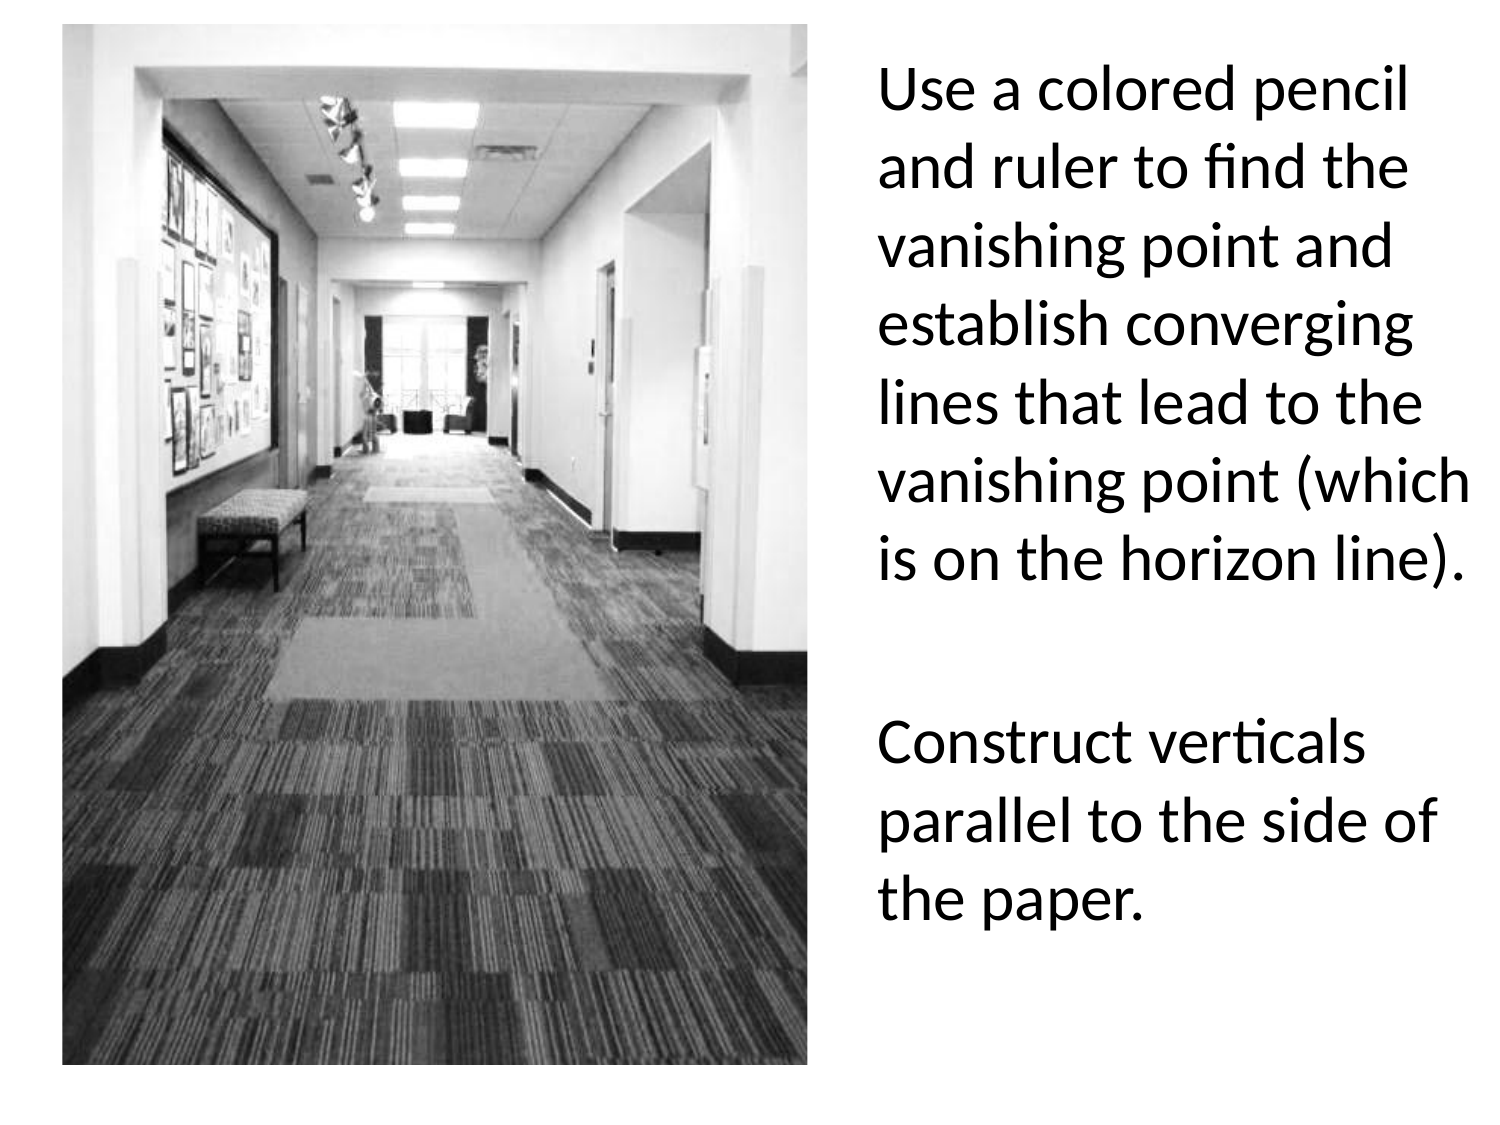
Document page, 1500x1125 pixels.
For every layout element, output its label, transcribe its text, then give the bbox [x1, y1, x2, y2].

list Use a colored pencil and ruler to find the vanishing point and establish converging lines that lead to the vanishing point (which is on the horizon line). Construct verticals parallel to the side of the paper. [862, 37, 1500, 1005]
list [62, 24, 808, 1066]
